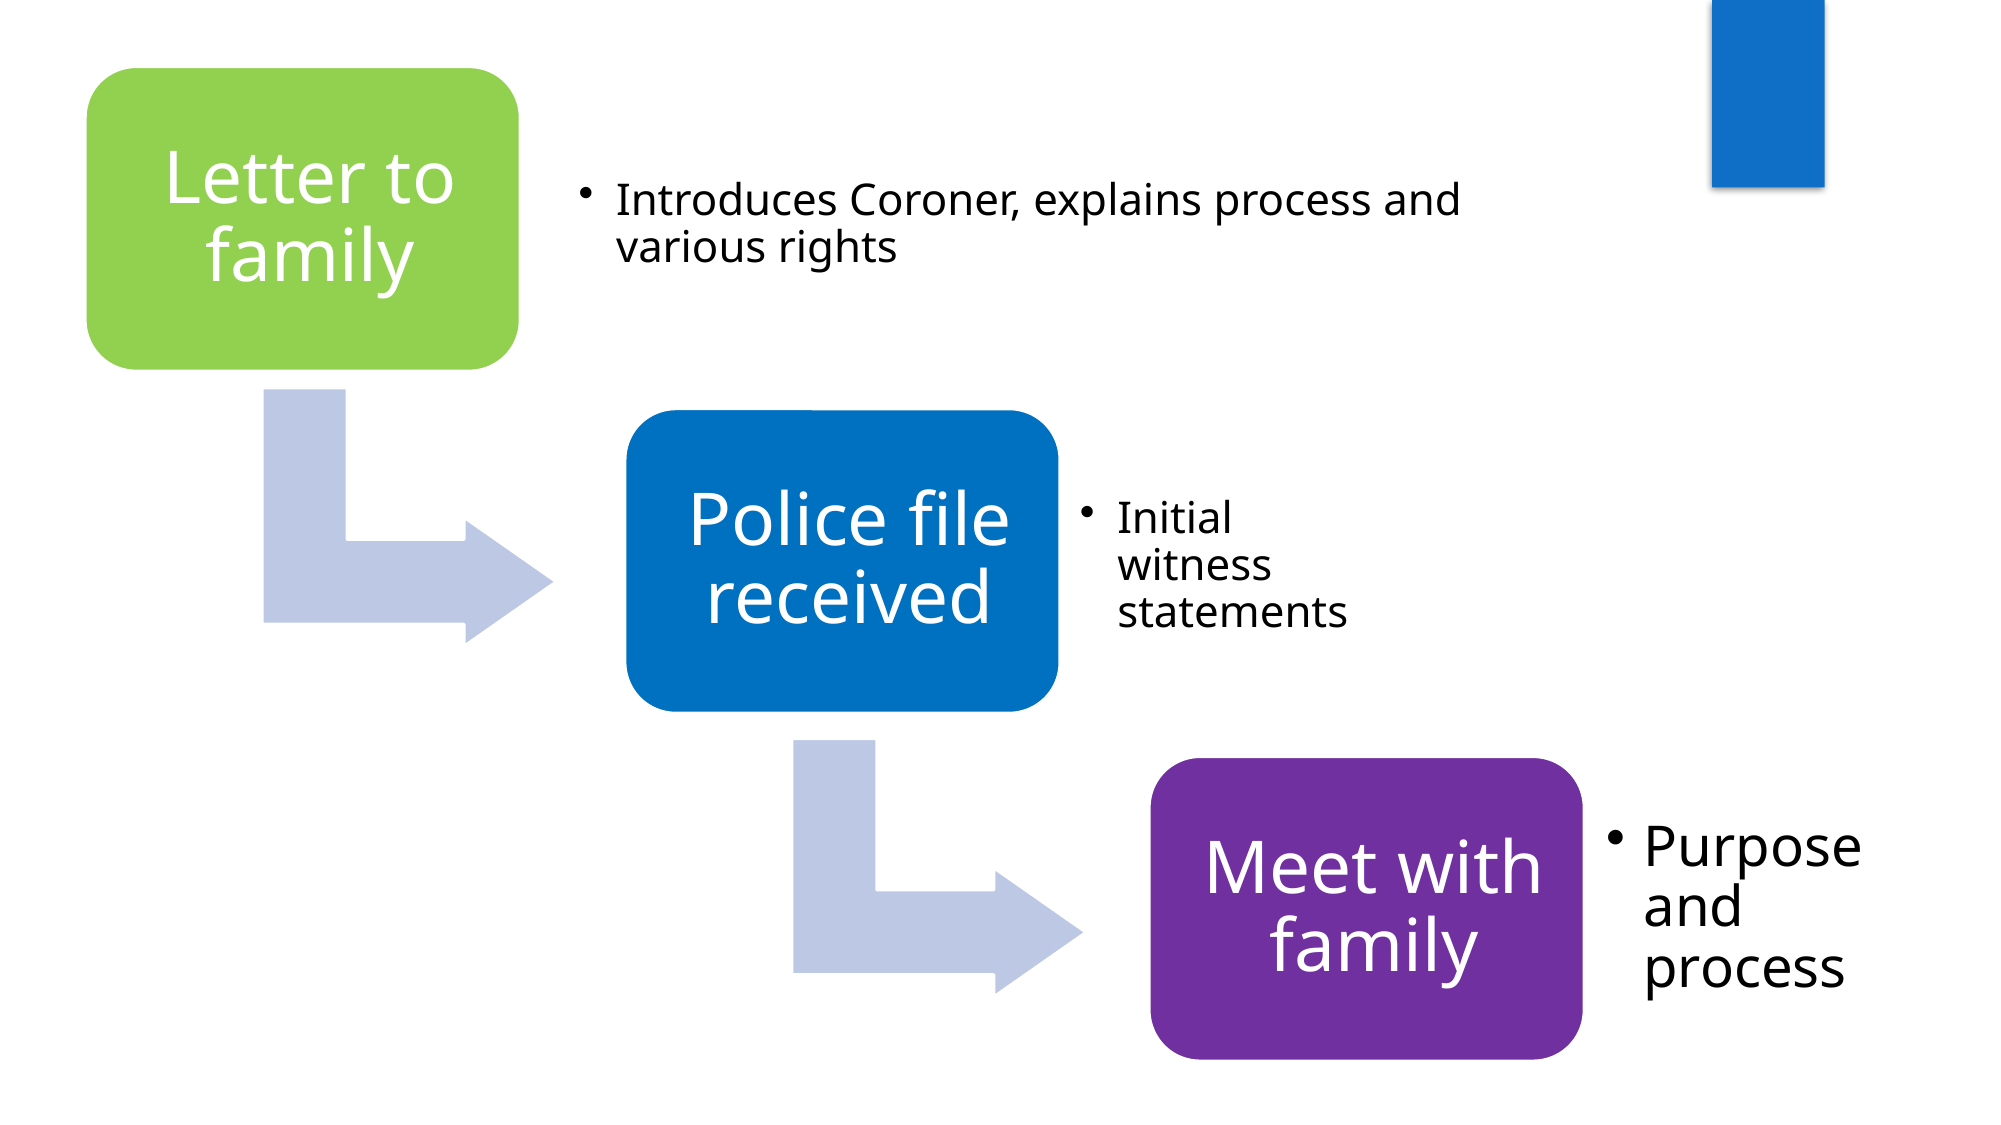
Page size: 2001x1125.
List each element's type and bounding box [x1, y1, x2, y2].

text_box [84, 66, 1923, 1068]
